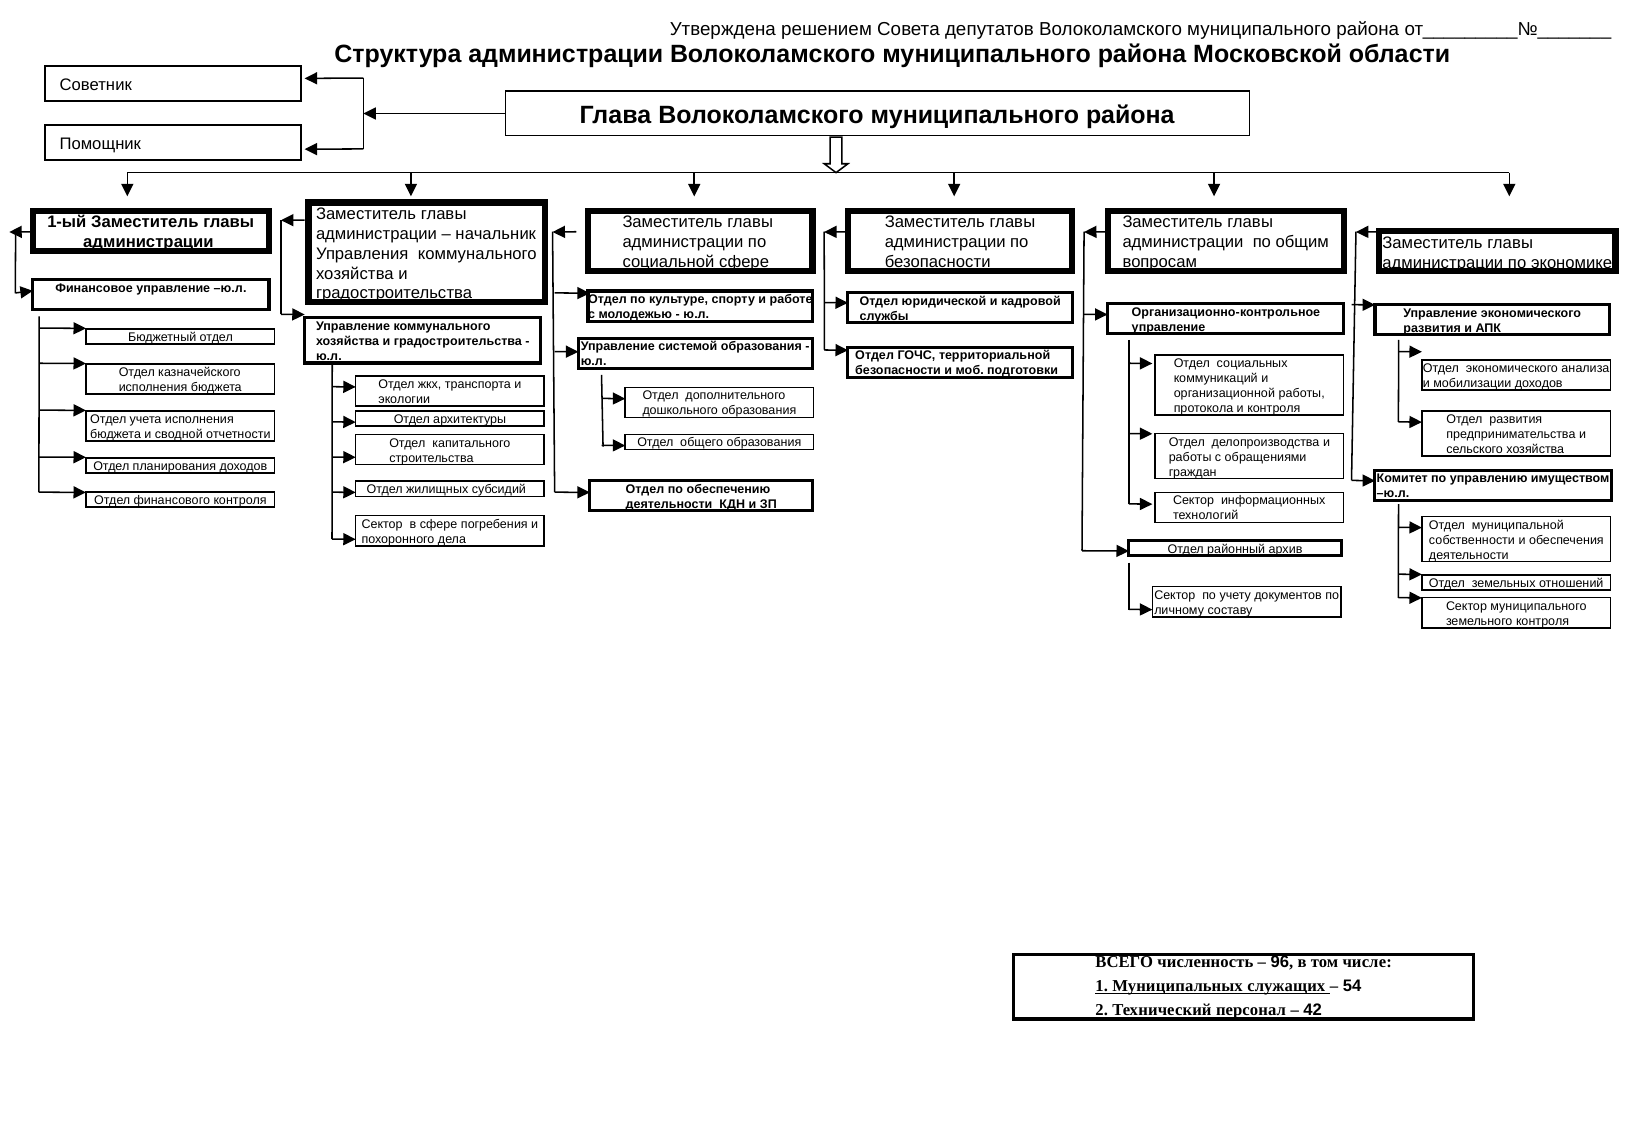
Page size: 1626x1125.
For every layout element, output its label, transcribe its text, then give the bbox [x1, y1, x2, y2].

text_box Отдел жилищных субсидий [355, 481, 545, 497]
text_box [1229, 353, 1399, 359]
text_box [1421, 353, 1479, 359]
text_box Управление системой образования - ю.л. [578, 338, 813, 369]
text_box Отдел по обеспечению деятельности КДН и ЗП [589, 480, 813, 511]
text_box Отдел общего образования [624, 434, 814, 450]
text_box ВСЕГО численность – 96, в том числе: 1. Муниципальных служащих – 54 2. Технический персонал – 42 [1013, 954, 1474, 1019]
text_box Отдел планирования доходов [85, 457, 275, 473]
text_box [923, 389, 1243, 393]
text_box Сектор информационных технологий [1154, 492, 1344, 523]
text_box Отдел дополнительного дошкольного образования [624, 387, 814, 418]
text_box Отдел капитального строительства [355, 434, 545, 465]
text_box Заместитель главы администрации по безопасности [847, 211, 1073, 272]
text_box Отдел казначейского исполнения бюджета [85, 364, 275, 395]
text_box Отдел архитектуры [355, 410, 545, 426]
text_box Советник [44, 66, 301, 101]
text_box Отдел финансового контроля [85, 492, 275, 508]
text_box Сектор муниципального земельного контроля [1421, 597, 1611, 628]
text_box Помощник [44, 125, 301, 161]
text_box Отдел учета исполнения бюджета и сводной отчетности [85, 410, 275, 442]
text_box Отдел развития предпринимательства и сельского хозяйства [1421, 410, 1611, 457]
text_box Отдел ГОЧС, территориальной безопасности и моб. подготовки [847, 347, 1073, 378]
text_box Отдел экономического анализа и мобилизации доходов [1421, 359, 1611, 390]
text_box Заместитель главы администрации по экономике [1379, 231, 1616, 272]
text_box Глава Волоколамского муниципального района [505, 91, 1250, 136]
text_box Утверждена решением Совета депутатов Волоколамского муниципального района от_________№_______ Структура администрации Волоколамского муниципального района Московской области [21, 19, 1625, 73]
text_box Отдел районный архив [1128, 540, 1342, 556]
text_box Заместитель главы администрации – начальник Управления коммунального хозяйства и градостроительства [308, 202, 545, 303]
text_box Отдел делопроизводства и работы с обращениями граждан [1154, 433, 1344, 479]
text_box Организационно-контрольное управление [1107, 303, 1344, 334]
text_box Отдел социальных коммуникаций и организационной работы, протокола и контроля [1154, 355, 1344, 416]
text_box [824, 137, 848, 171]
text_box Отдел жкх, транспорта и экологии [355, 375, 545, 406]
text_box Управление коммунального хозяйства и градостроительства - ю.л. [304, 317, 541, 363]
text_box Управление экономического развития и АПК [1374, 304, 1610, 335]
text_box Сектор в сфере погребения и похоронного дела [355, 515, 545, 546]
text_box 1-ый Заместитель главы администрации [32, 211, 269, 252]
text_box Заместитель главы администрации по общим вопросам [1107, 211, 1344, 272]
text_box Комитет по управлению имуществом –ю.л. [1374, 470, 1612, 501]
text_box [423, 360, 685, 364]
text_box Отдел муниципальной собственности и обеспечения деятельности [1421, 516, 1611, 562]
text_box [15, 290, 34, 294]
text_box Отдел по культуре, спорту и работе с молодежью - ю.л. [588, 290, 813, 322]
text_box Бюджетный отдел [85, 328, 275, 344]
text_box Отдел земельных отношений [1421, 574, 1611, 591]
text_box Финансовое управление –ю.л. [32, 279, 269, 310]
text_box Заместитель главы администрации по социальной сфере [588, 211, 813, 272]
text_box Отдел юридической и кадровой службы [847, 292, 1073, 323]
text_box Сектор по учету документов по личному составу [1152, 586, 1342, 617]
